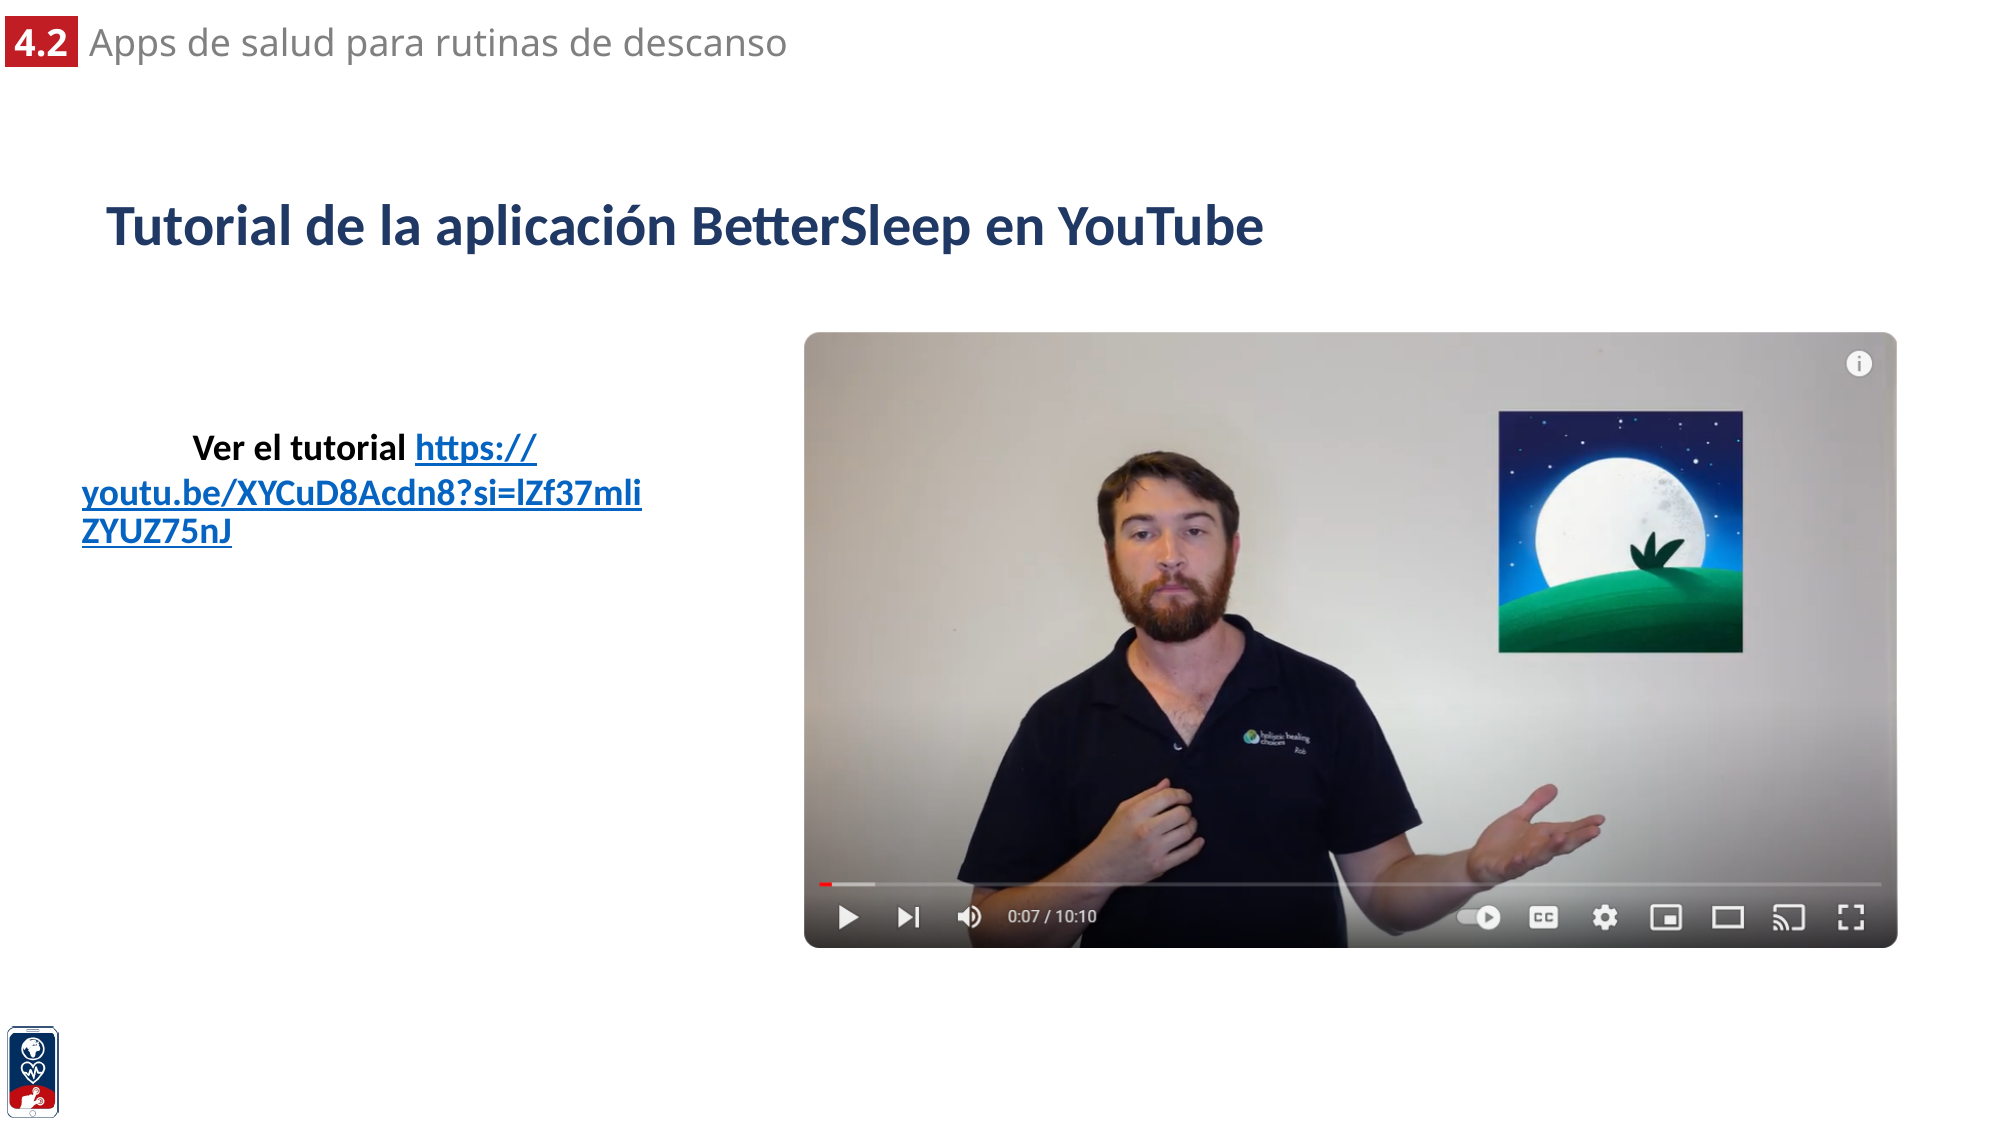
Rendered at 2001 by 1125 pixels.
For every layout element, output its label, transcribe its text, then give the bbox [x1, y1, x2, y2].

text_box Ver el tutorial https://youtu.be/XYCuD8Acdn8?si=lZf37mliZYUZ75nJ [66, 415, 663, 566]
picture [796, 323, 1906, 948]
picture [7, 1026, 59, 1118]
title Tutorial de la aplicación BetterSleep en YouTube [91, 177, 1906, 277]
